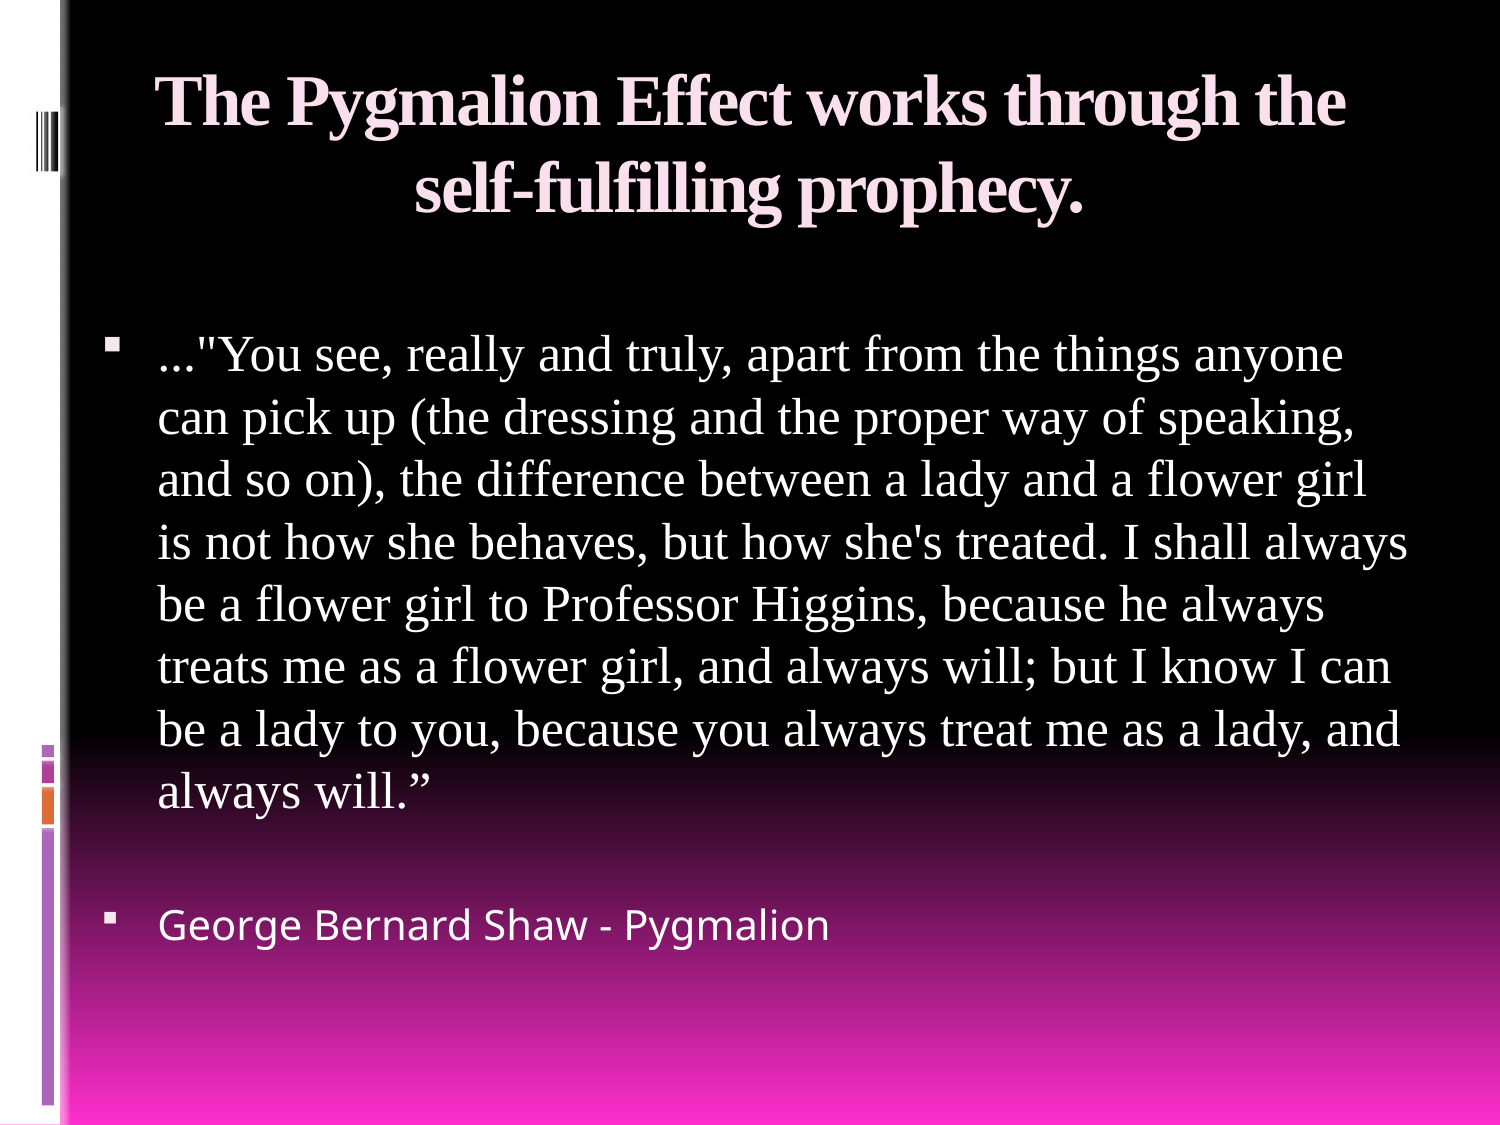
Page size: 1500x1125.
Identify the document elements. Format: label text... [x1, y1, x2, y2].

list ..."You see, really and truly, apart from the things anyone can pick up (the dressing and the proper way of speaking, and so on), the difference between a lady and a flower girl is not how she behaves, but how she's treated. I shall always be a flower girl to Professor Higgins, because he always treats me as a flower girl, and always will; but I know I can be a lady to you, because you always treat me as a lady, and always will.” George Bernard Shaw - Pygmalion [75, 312, 1425, 1005]
title The Pygmalion Effect works through the self-fulfilling prophecy. [75, 45, 1425, 238]
